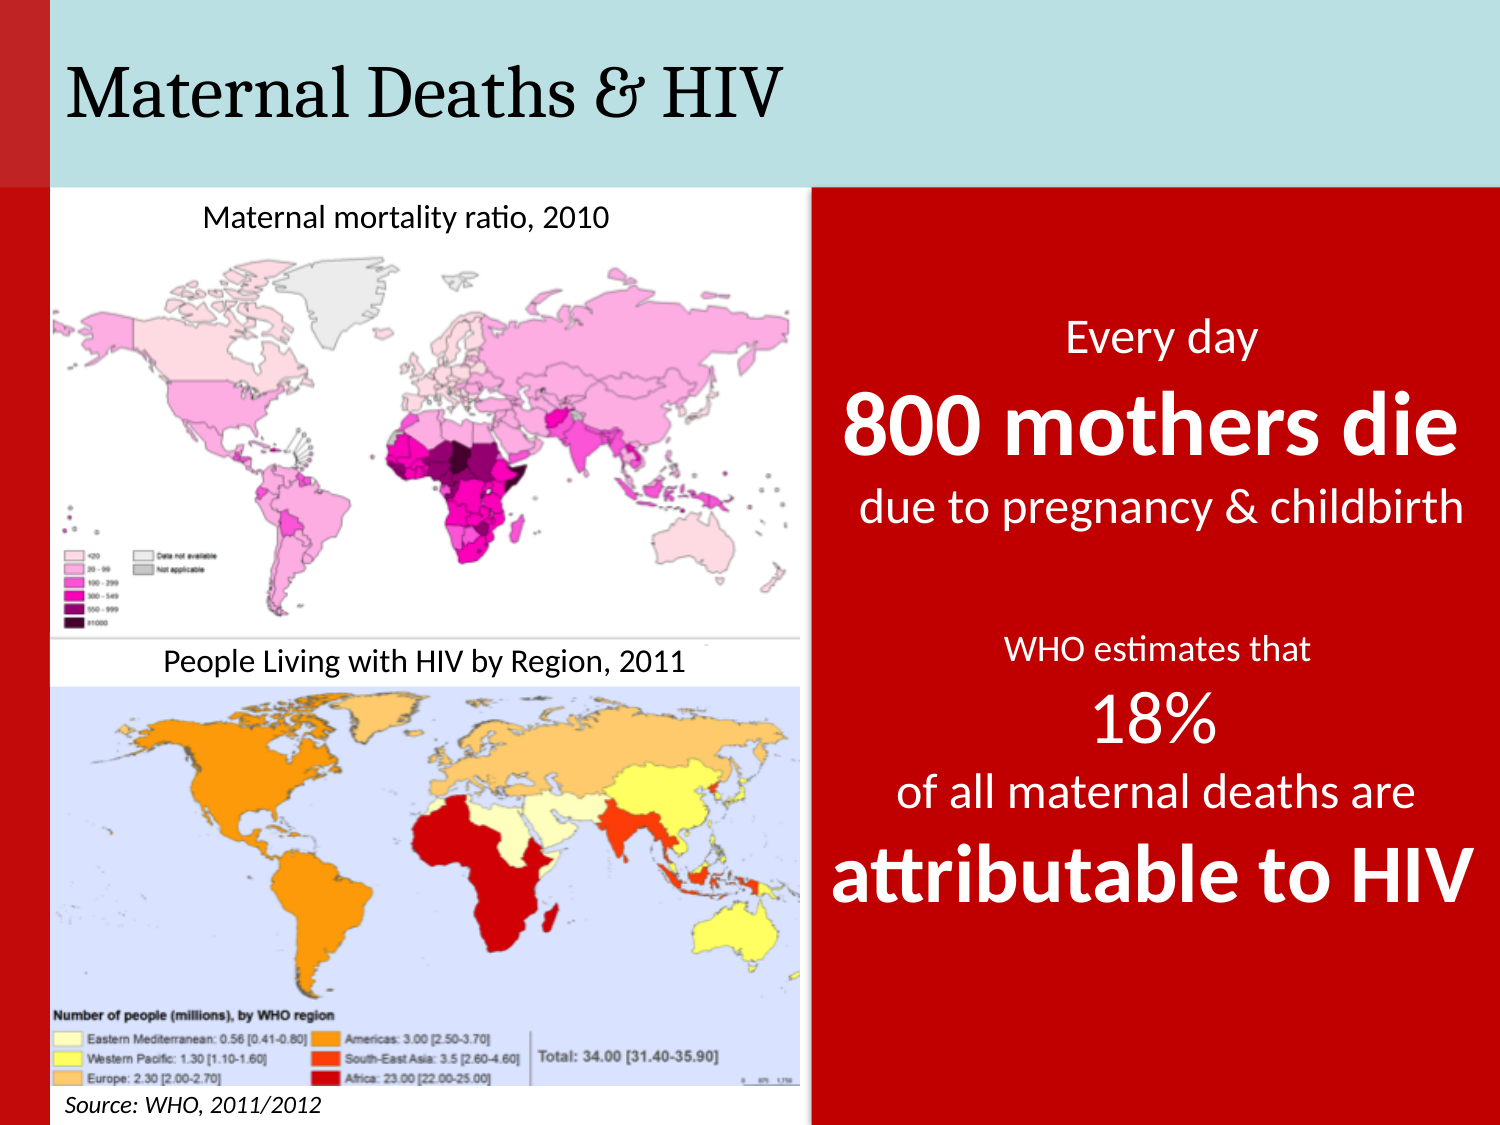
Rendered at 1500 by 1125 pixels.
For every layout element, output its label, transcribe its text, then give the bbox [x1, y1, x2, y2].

picture [49, 646, 801, 1087]
text_box Every day 800 mothers die due to pregnancy & childbirth WHO estimates that 18% of all maternal deaths are attributable to HIV [811, 187, 1500, 1125]
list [49, 237, 801, 646]
text_box Maternal mortality ratio, 2010 [62, 187, 750, 235]
text_box Source: WHO, 2011/2012 [49, 1095, 488, 1125]
title Maternal Deaths & HIV [50, 0, 1400, 175]
